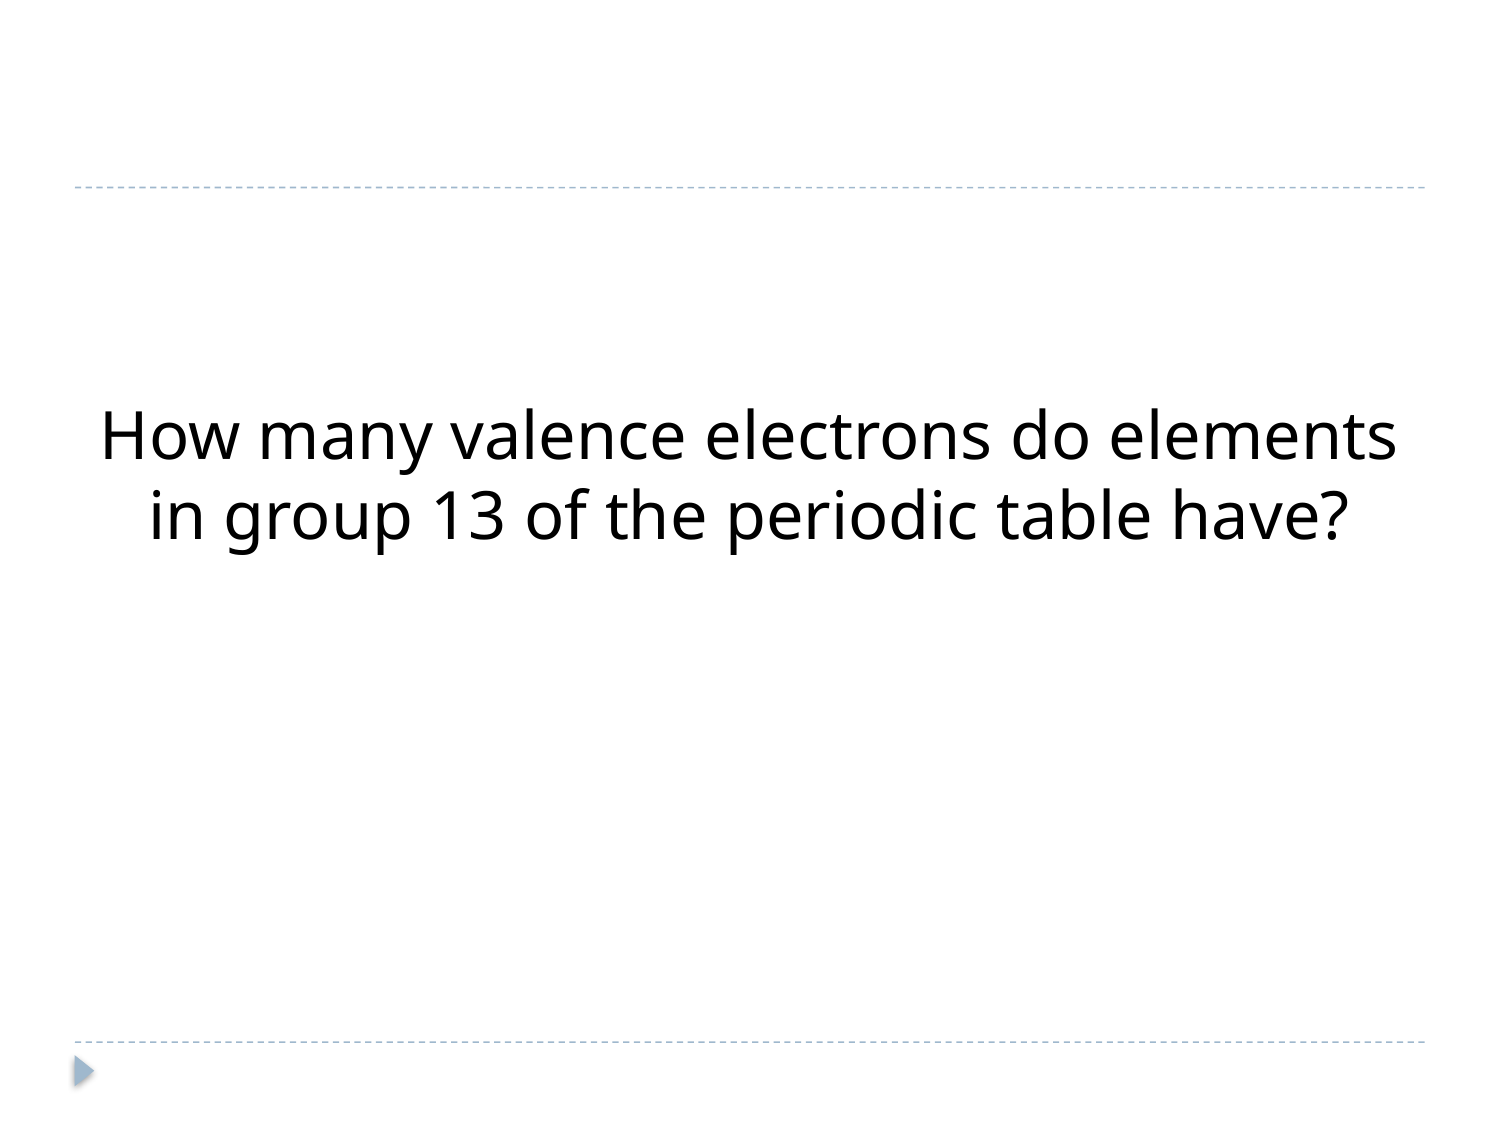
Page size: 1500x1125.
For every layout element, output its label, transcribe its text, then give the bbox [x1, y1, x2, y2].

list How many valence electrons do elements in group 13 of the periodic table have? [75, 200, 1425, 1010]
